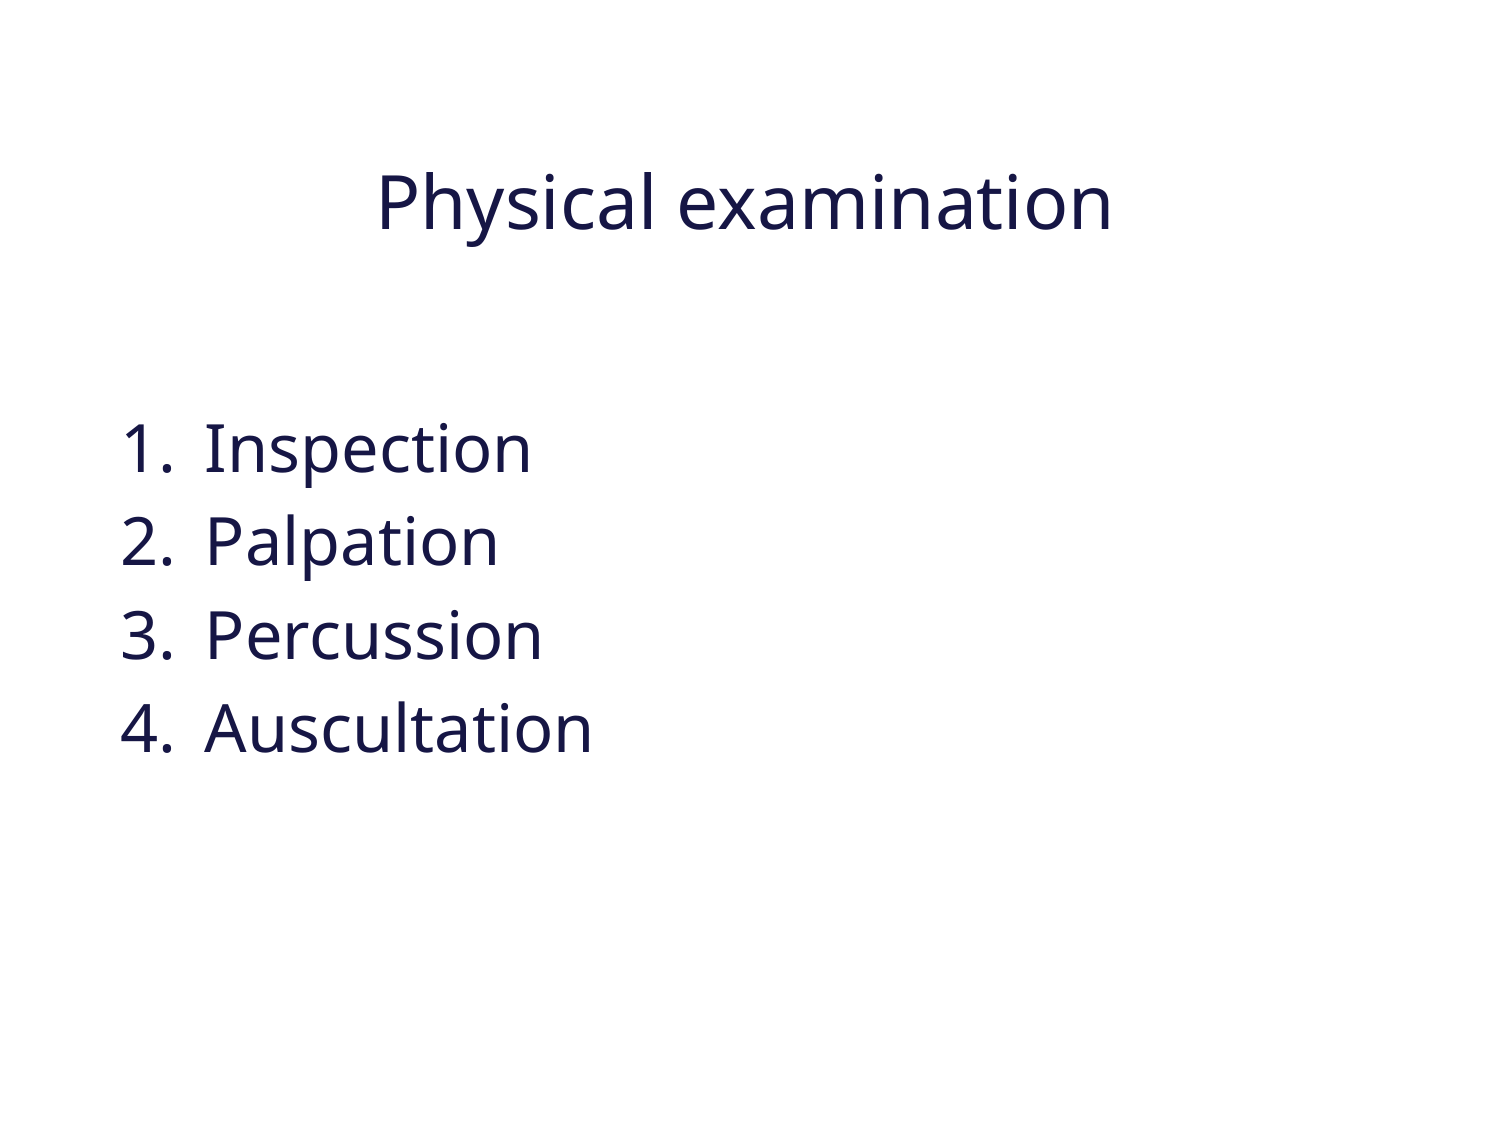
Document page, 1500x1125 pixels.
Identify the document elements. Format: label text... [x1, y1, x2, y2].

list Inspection Palpation Percussion Auscultation [105, 398, 1456, 1091]
title Physical examination [70, 105, 1421, 294]
